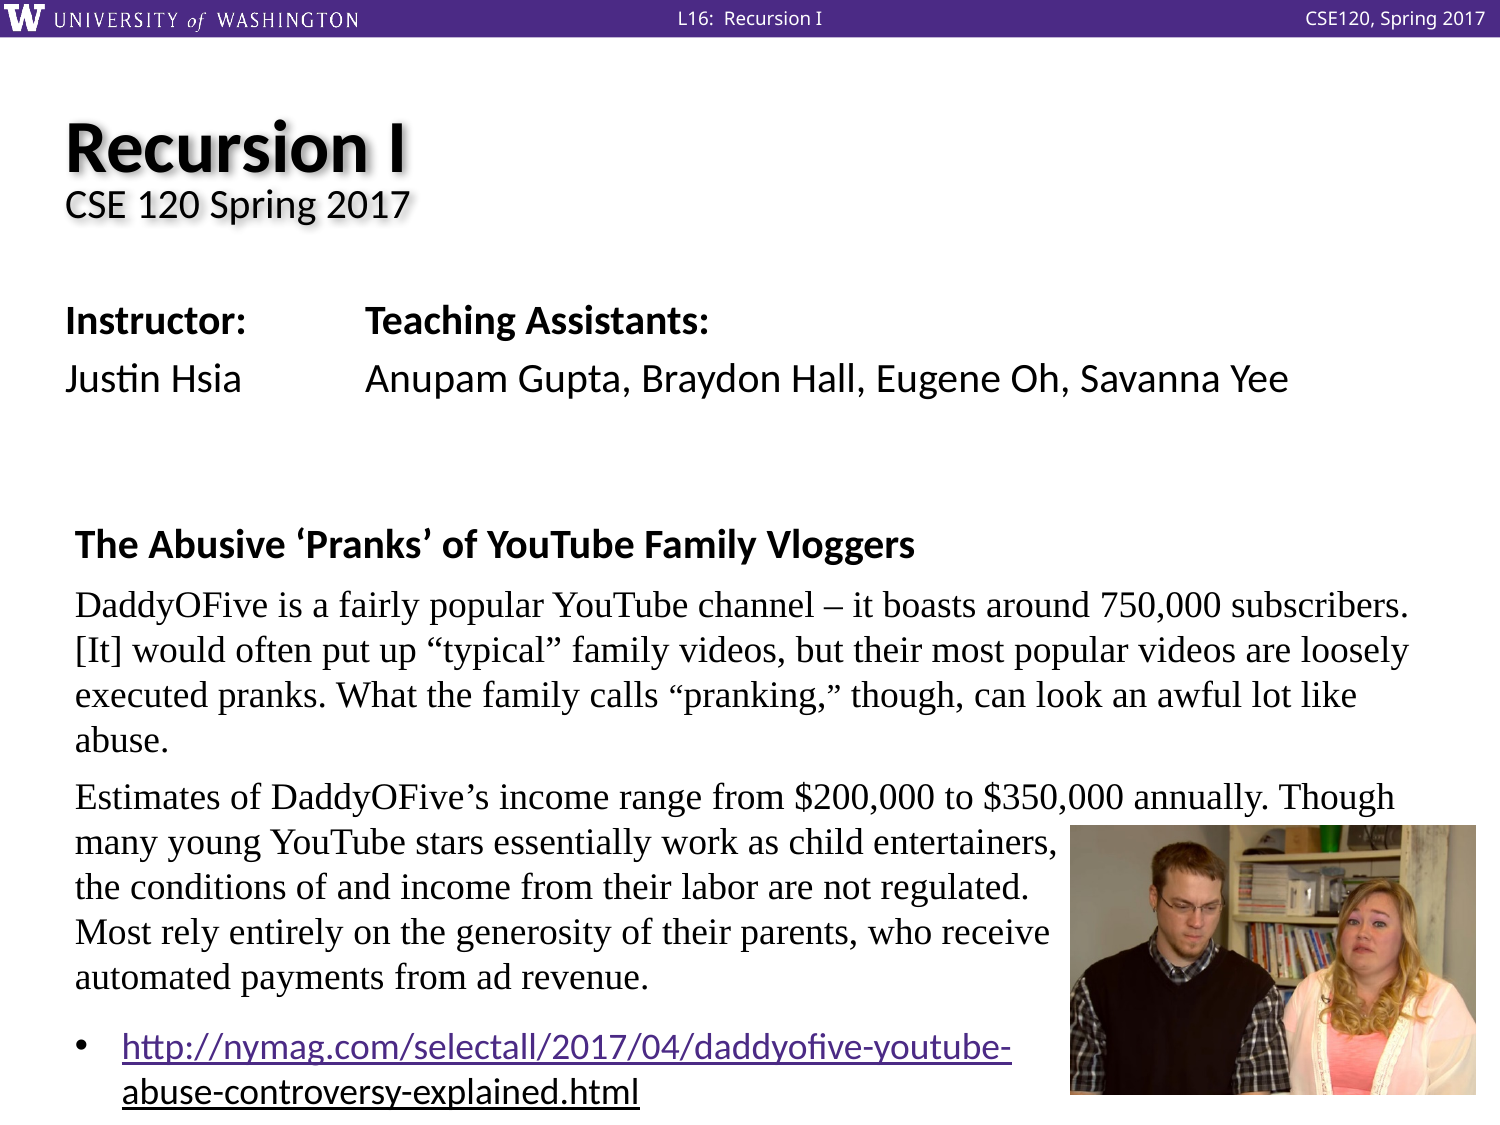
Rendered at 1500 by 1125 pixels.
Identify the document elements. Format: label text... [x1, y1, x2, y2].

picture [4, 4, 358, 32]
picture [1070, 824, 1476, 1096]
text_box The Abusive ‘Pranks’ of YouTube Family Vloggers DaddyOFive is a fairly popular YouTube channel – it boasts around 750,000 subscribers. [It] would often put up “typical” family videos, but their most popular videos are loosely executed pranks. What the family calls “pranking,” though, can look an awful lot like abuse. Estimates of DaddyOFive’s income range from $200,000 to $350,000 annually. Though many young YouTube stars essentially work as child entertainers, the conditions of and income from their labor are not regulated. Most rely entirely on the generosity of their parents, who receive automated payments from ad revenue. http://nymag.com/selectall/2017/04/daddyofive-youtube- abuse-controversy-explained.html [59, 509, 1440, 1120]
subtitle Instructor: Teaching Assistants: Justin Hsia Anupam Gupta, Braydon Hall, Eugene Oh, Savanna Yee [49, 284, 1423, 436]
title Recursion I CSE 120 Spring 2017 [49, 49, 1326, 284]
